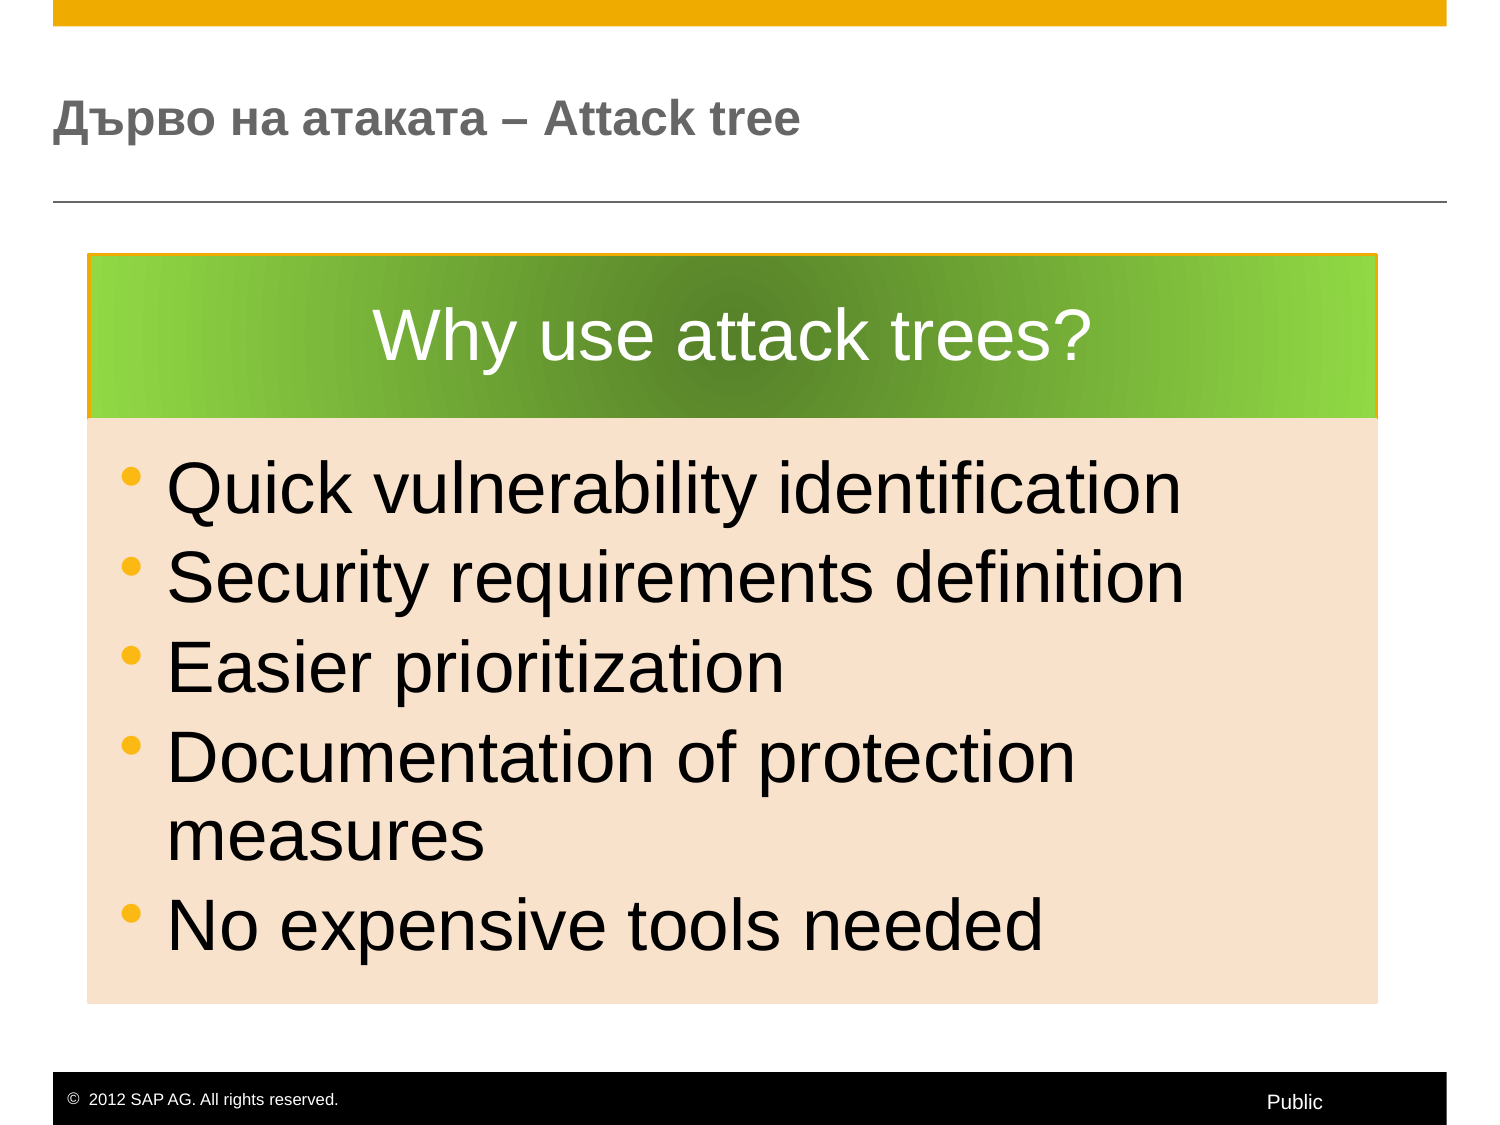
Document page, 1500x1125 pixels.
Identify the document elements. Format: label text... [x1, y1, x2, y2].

text_box Quick vulnerability identification Security requirements definition Easier prioritization Documentation of protection measures No expensive tools needed [87, 418, 1378, 1004]
title Дърво на атаката – Attack tree [53, 53, 1447, 178]
text_box Why use attack trees? [87, 253, 1378, 418]
